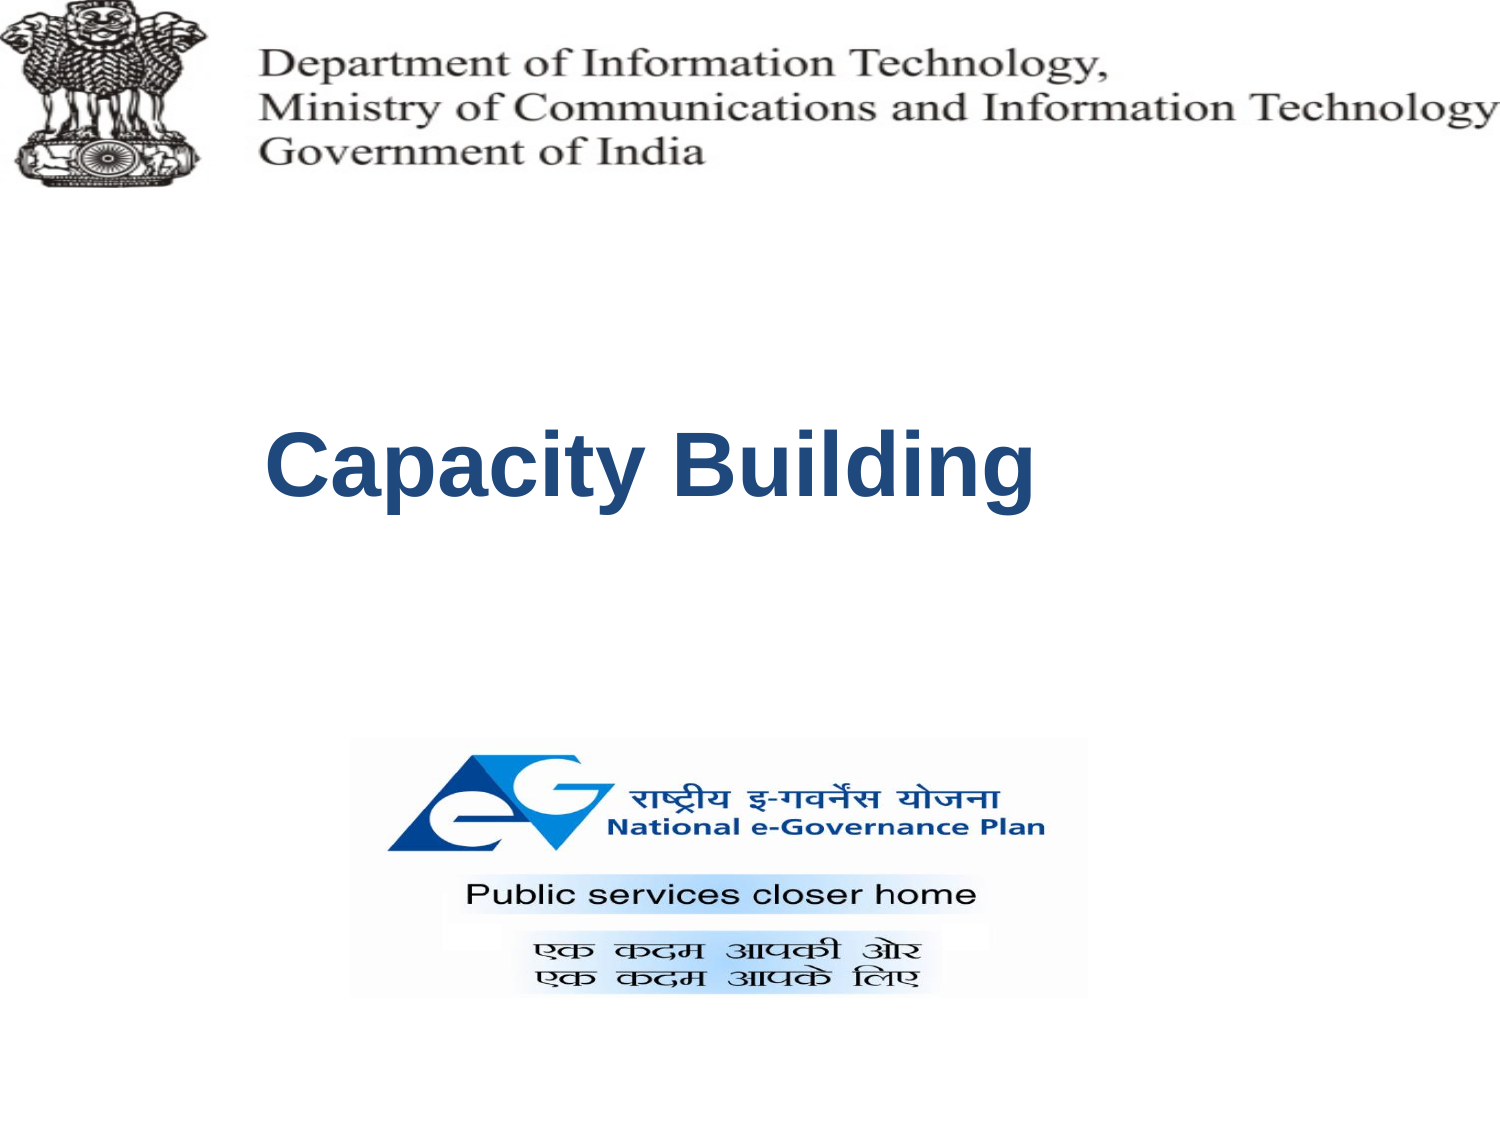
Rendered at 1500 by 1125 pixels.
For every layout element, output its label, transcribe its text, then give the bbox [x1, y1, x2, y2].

picture [349, 737, 1163, 1039]
picture [0, 0, 1500, 188]
title Capacity Building [249, 287, 1500, 704]
